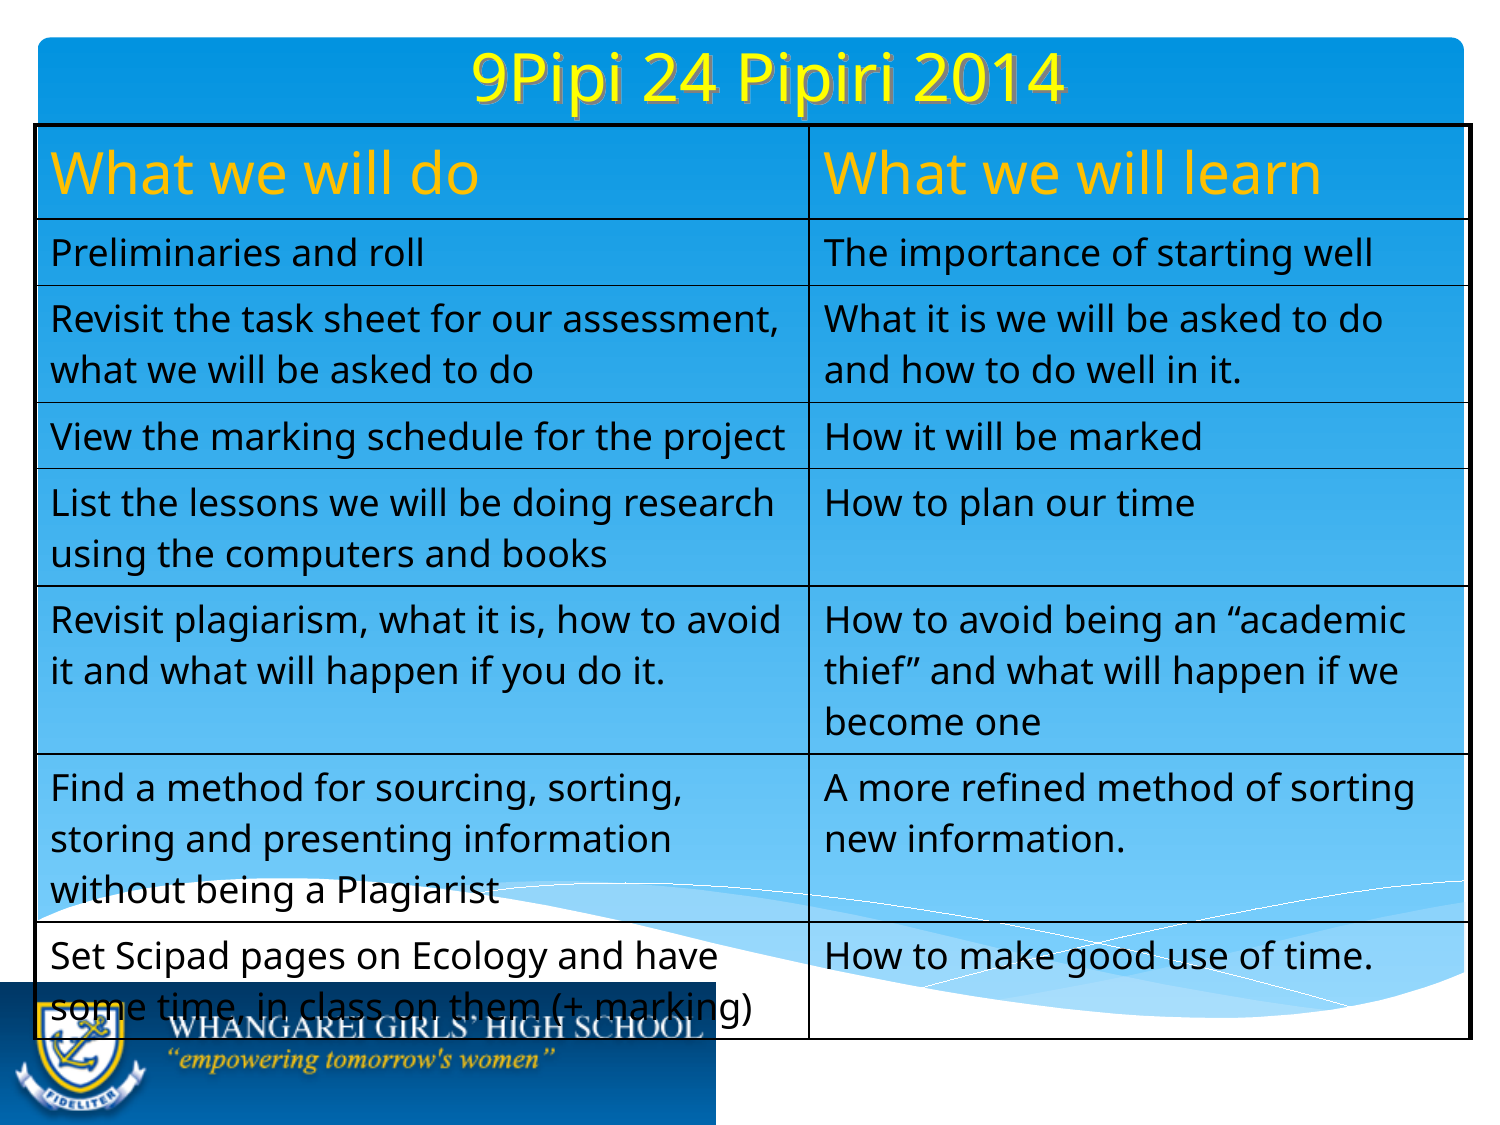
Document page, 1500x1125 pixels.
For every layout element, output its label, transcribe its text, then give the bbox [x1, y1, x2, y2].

table_cell What it is we will be asked to do and how to do well in it. [810, 286, 1468, 402]
table_cell The importance of starting well [810, 220, 1468, 285]
picture [0, 982, 716, 1125]
table_cell How to make good use of time. [810, 923, 1468, 1038]
table_cell List the lessons we will be doing research using the computers and books [37, 469, 808, 585]
table_cell How to plan our time [810, 469, 1468, 585]
table_cell Find a method for sourcing, sorting, storing and presenting information without being a Plagiarist [37, 755, 808, 921]
table_cell How to avoid being an “academic thief” and what will happen if we become one [810, 587, 1468, 753]
text_box 9Pipi 24 Pipiri 2014 [162, 24, 1375, 123]
table_header What we will do [37, 127, 808, 218]
table_header What we will learn [810, 127, 1468, 218]
table_cell How it will be marked [810, 403, 1468, 468]
table_cell Revisit the task sheet for our assessment, what we will be asked to do [37, 286, 808, 402]
table_cell View the marking schedule for the project [37, 403, 808, 468]
table_cell A more refined method of sorting new information. [810, 755, 1468, 921]
table_cell Revisit plagiarism, what it is, how to avoid it and what will happen if you do it. [37, 587, 808, 753]
table_cell Preliminaries and roll [37, 220, 808, 285]
table_cell Set Scipad pages on Ecology and have some time, in class on them (+ marking) [37, 923, 808, 1038]
